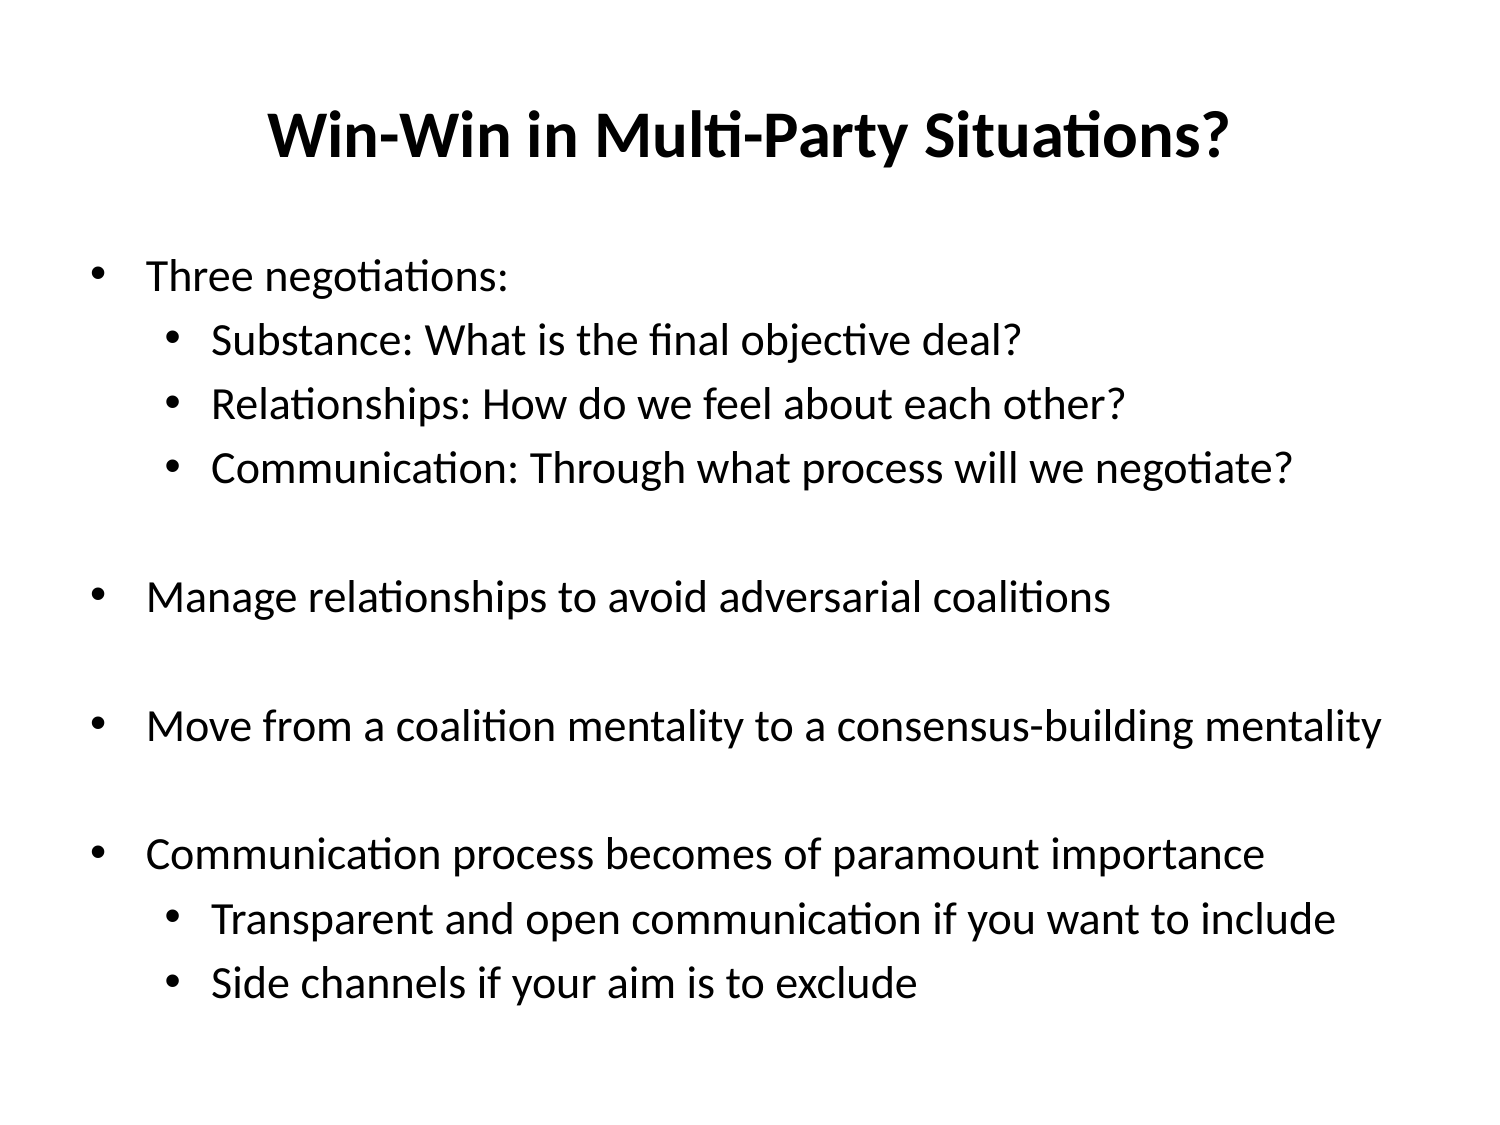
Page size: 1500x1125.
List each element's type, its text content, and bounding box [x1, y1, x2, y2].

list Three negotiations: Substance: What is the final objective deal? Relationships: How do we feel about each other? Communication: Through what process will we negotiate? Manage relationships to avoid adversarial coalitions Move from a coalition mentality to a consensus-building mentality Communication process becomes of paramount importance Transparent and open communication if you want to include Side channels if your aim is to exclude [75, 237, 1425, 1063]
title Win-Win in Multi-Party Situations? [75, 37, 1425, 225]
